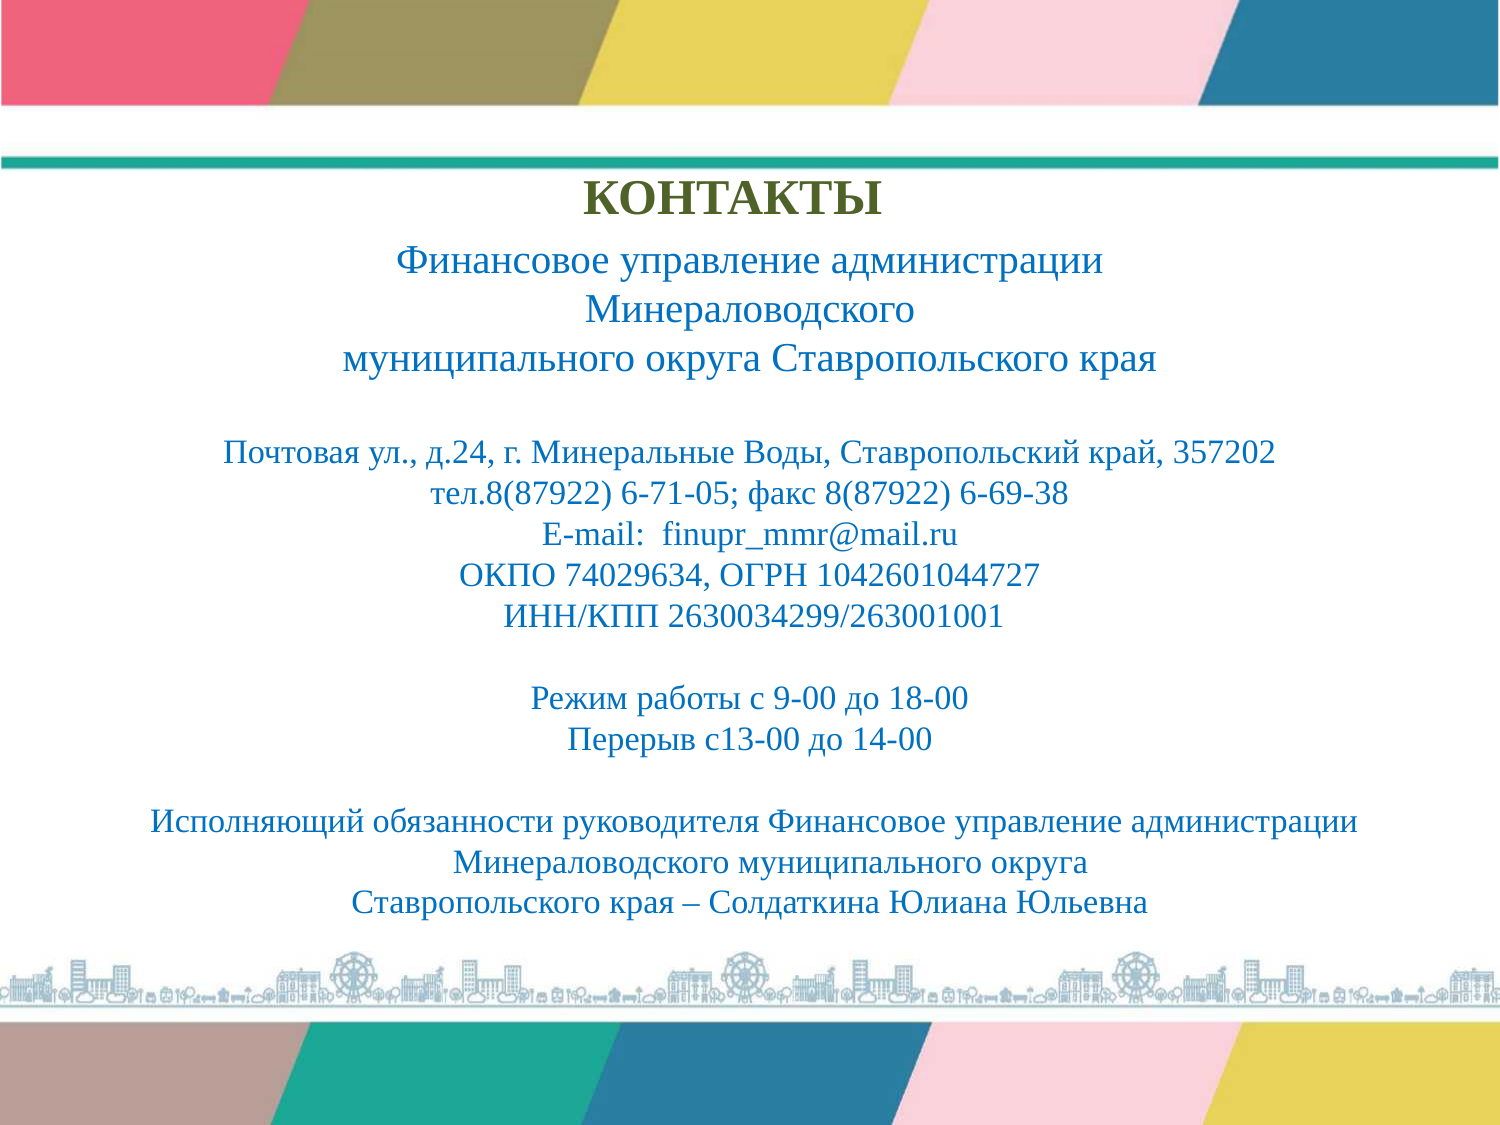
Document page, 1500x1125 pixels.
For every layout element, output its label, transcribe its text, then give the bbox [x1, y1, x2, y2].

picture [0, 951, 1500, 1125]
list Финансовое управление администрации Минераловодского муниципального округа Ставропольского края Почтовая ул., д.24, г. Минеральные Воды, Ставропольский край, 357202 тел.8(87922) 6-71-05; факс 8(87922) 6-69-38 Е-mail: finupr_mmr@mail.ru ОКПО 74029634, ОГРН 1042601044727 ИНН/КПП 2630034299/263001001 Режим работы с 9-00 до 18-00 Перерыв с13-00 до 14-00 Исполняющий обязанности руководителя Финансовое управление администрации Минераловодского муниципального округа Ставропольского края – Солдаткина Юлиана Юльевна [0, 224, 1500, 932]
title КОНТАКТЫ [35, 180, 1432, 224]
picture [0, 0, 1500, 172]
